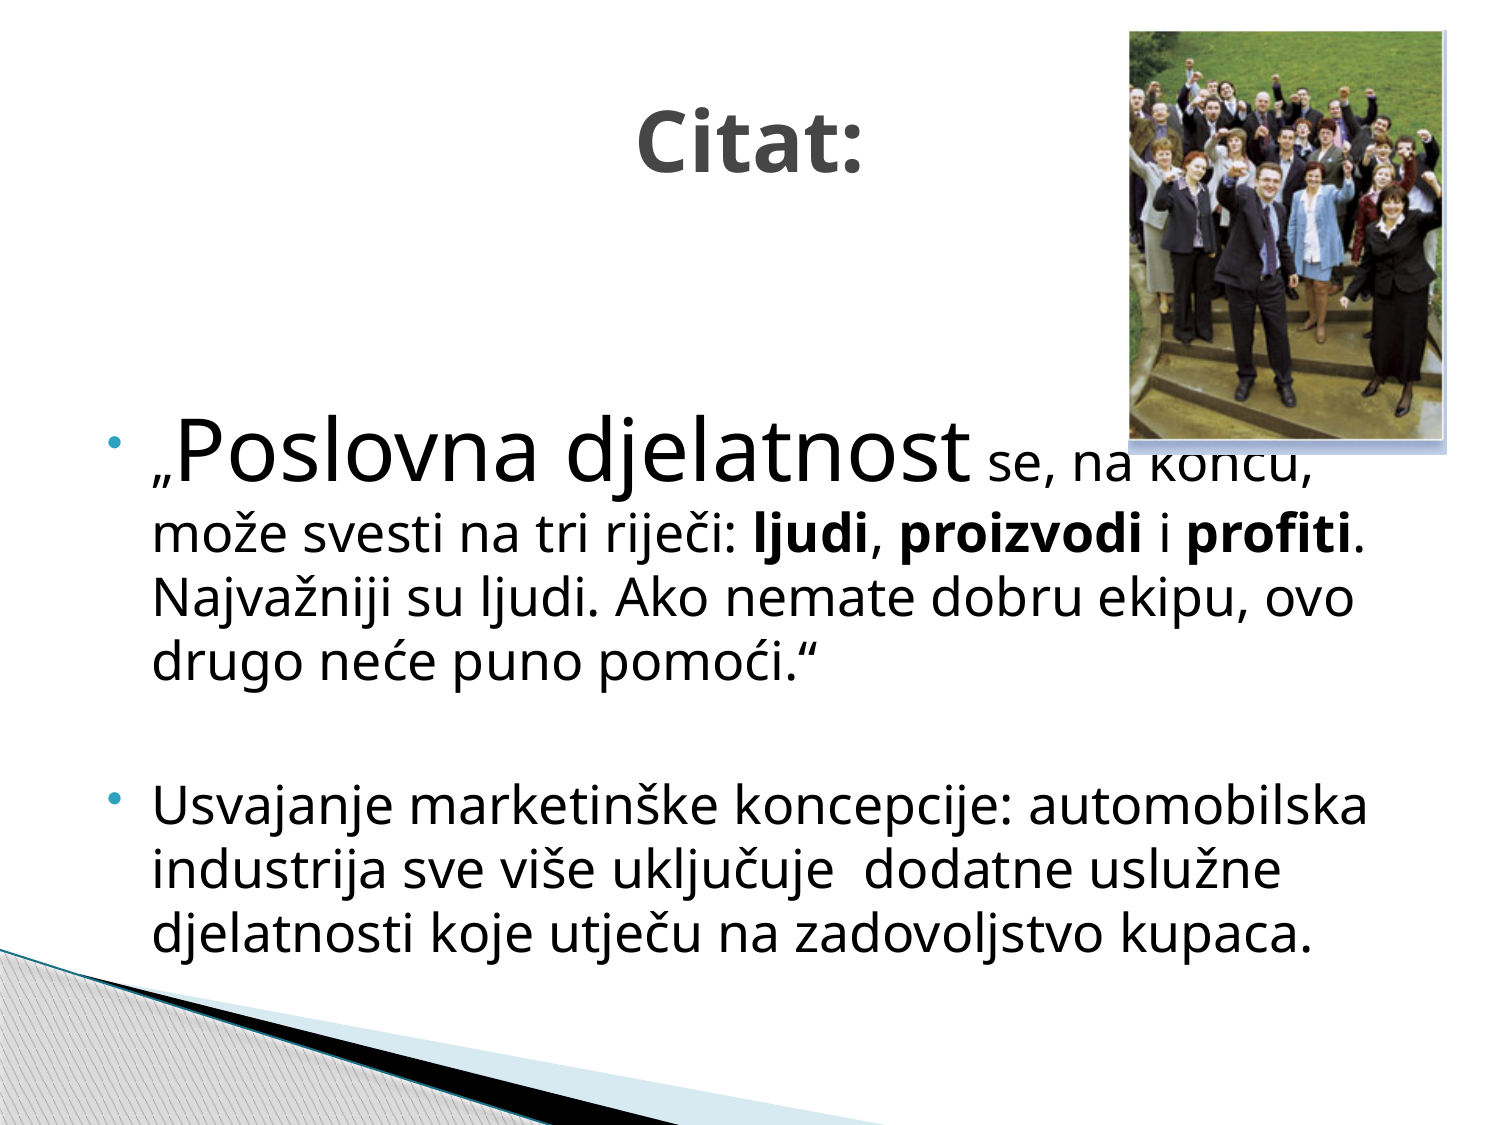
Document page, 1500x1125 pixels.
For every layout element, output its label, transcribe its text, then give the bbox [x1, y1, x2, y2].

picture [1127, 30, 1448, 455]
title Citat: [75, 45, 1121, 233]
list „Poslovna djelatnost se, na koncu, može svesti na tri riječi: ljudi, proizvodi i profiti. Najvažniji su ljudi. Ako nemate dobru ekipu, ovo drugo neće puno pomoći.“ Usvajanje marketinške koncepcije: automobilska industrija sve više uključuje dodatne uslužne djelatnosti koje utječu na zadovoljstvo kupaca. [74, 242, 1426, 986]
